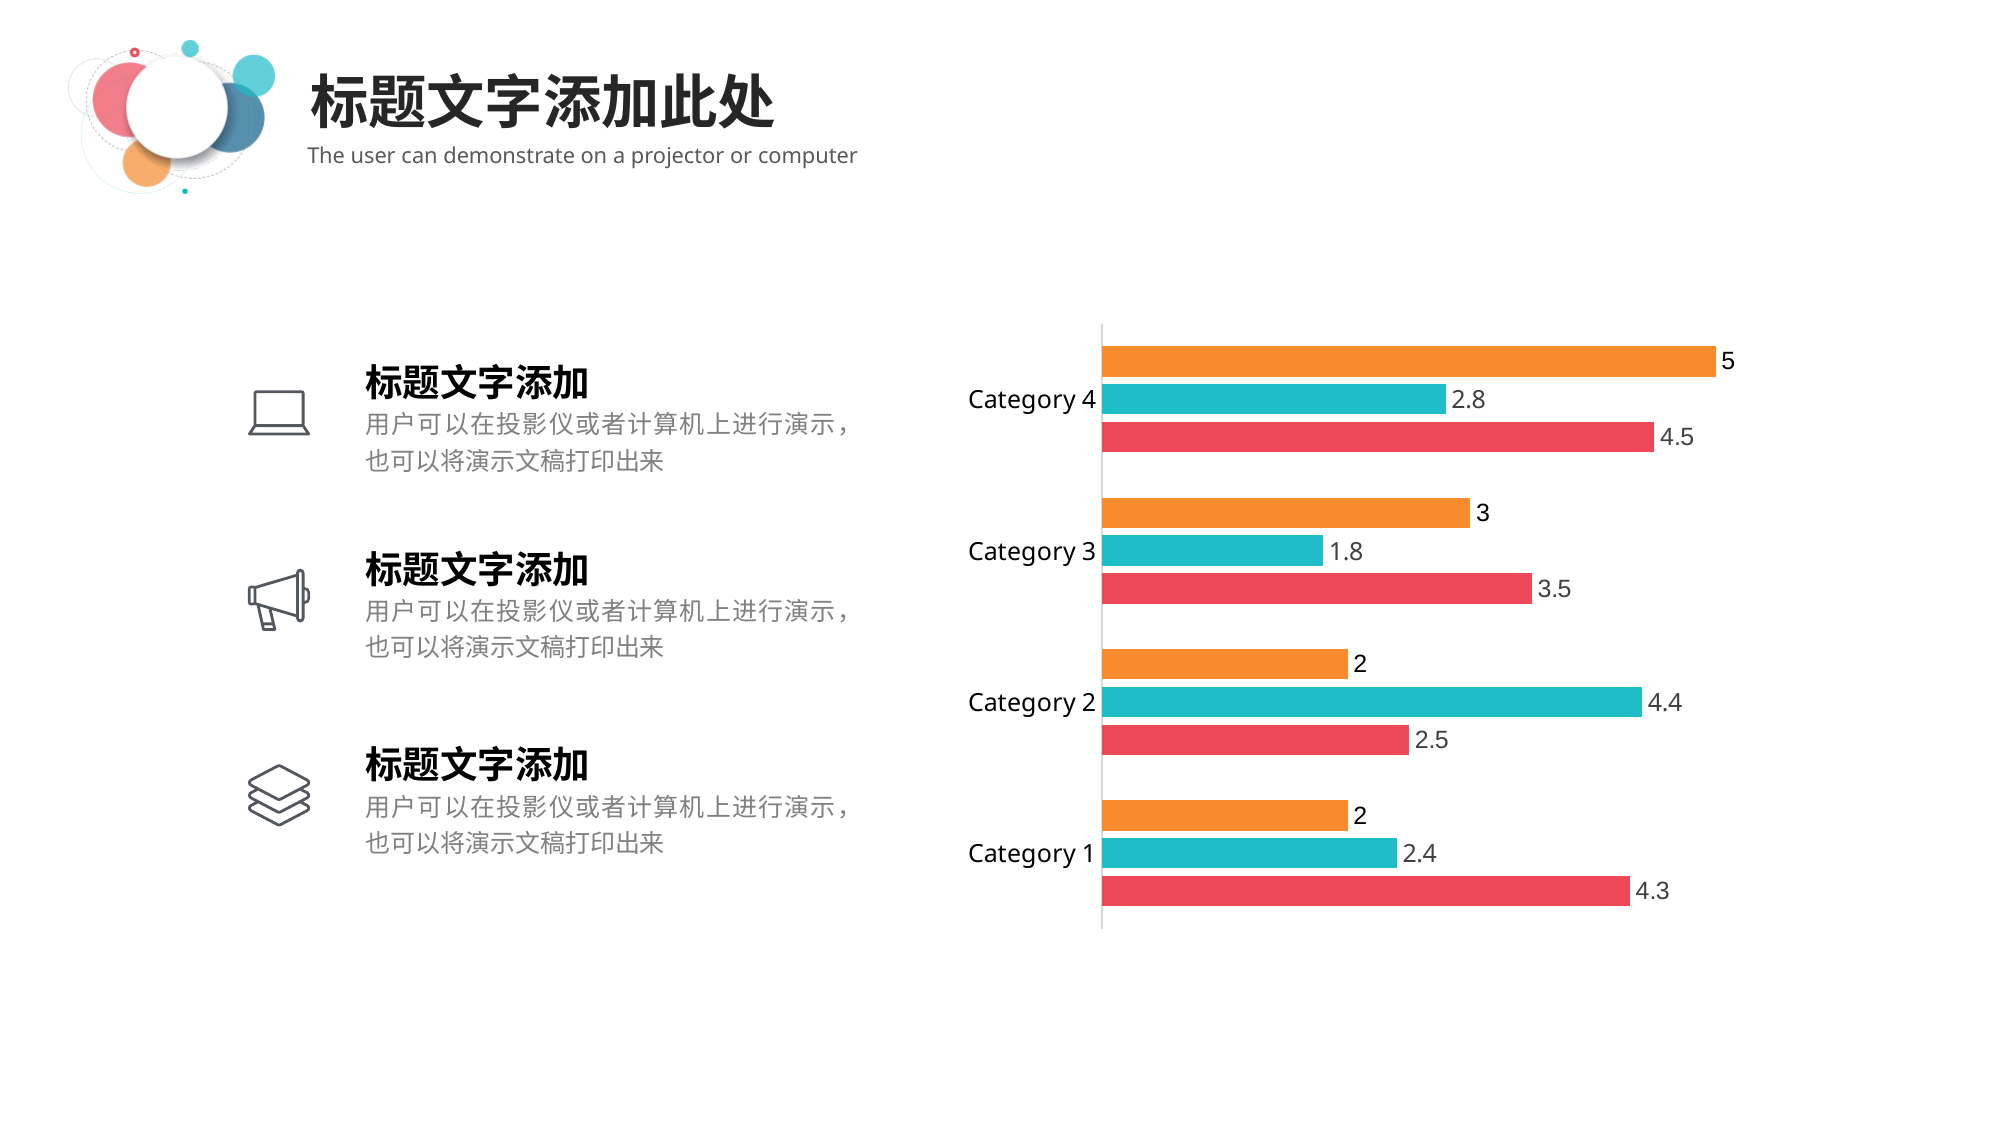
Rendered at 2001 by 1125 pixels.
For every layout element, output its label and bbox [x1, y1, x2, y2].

text_box [350, 342, 853, 484]
text_box [350, 529, 853, 671]
text_box [350, 724, 853, 866]
text_box [292, 58, 911, 176]
text_box [247, 764, 311, 827]
chart [949, 310, 1857, 942]
text_box [247, 390, 311, 436]
text_box [247, 568, 311, 631]
picture [68, 40, 275, 194]
